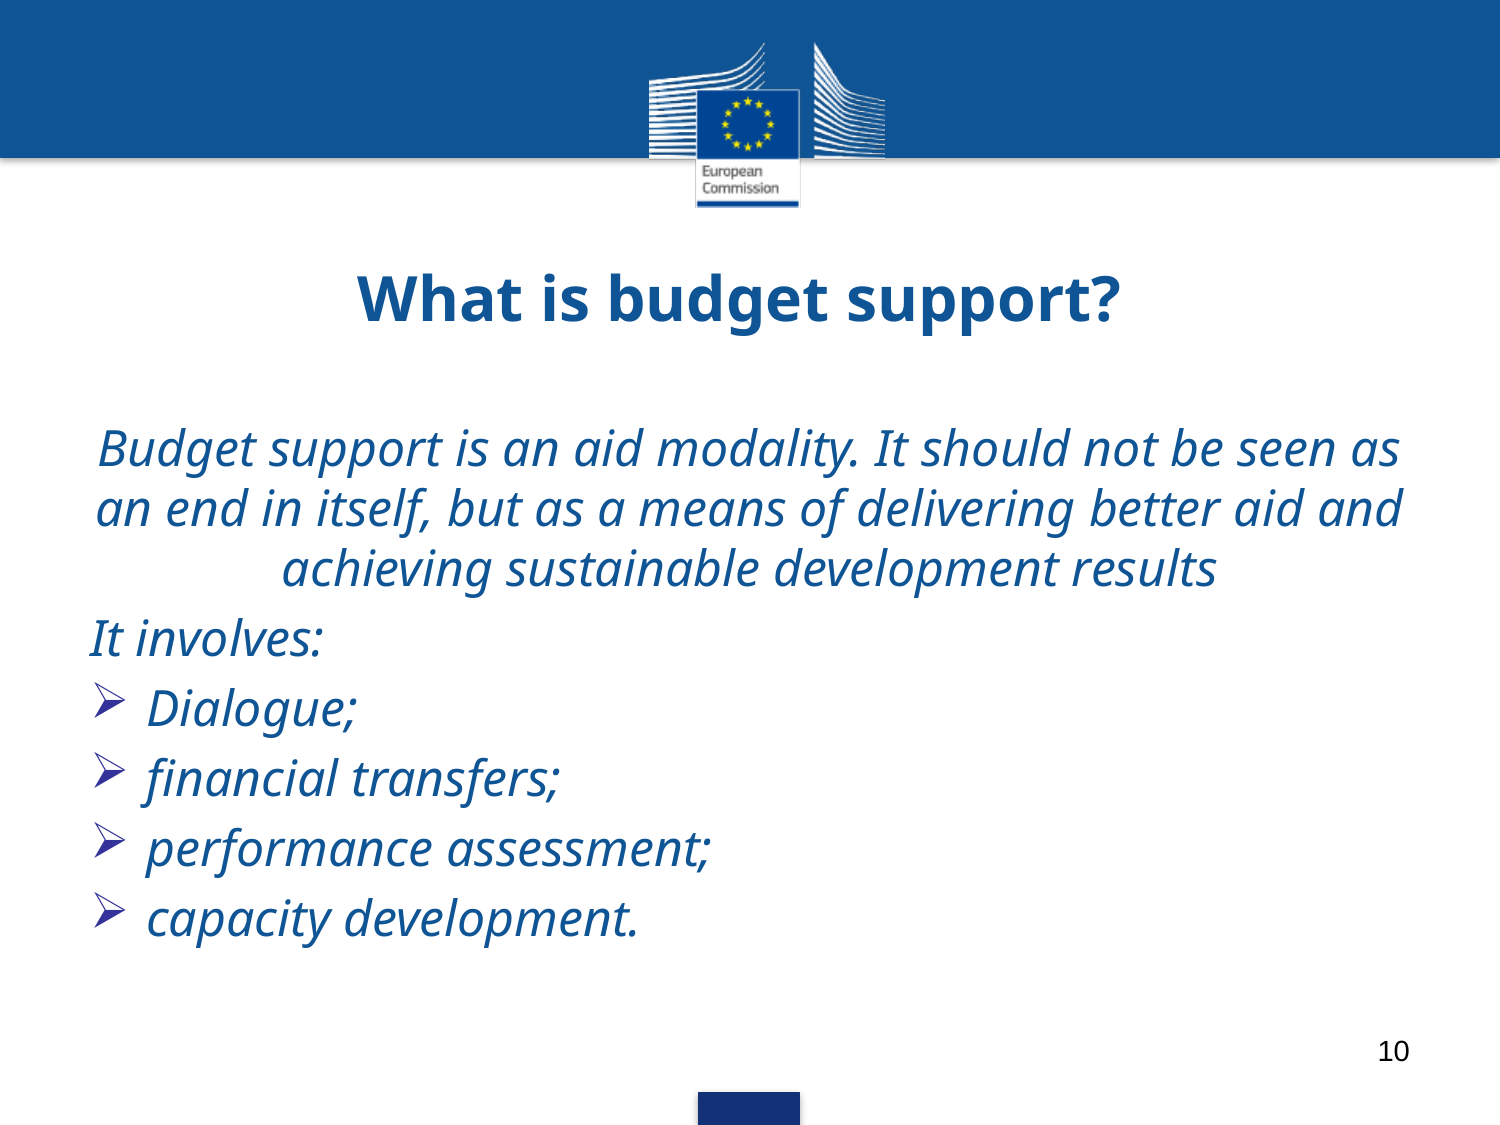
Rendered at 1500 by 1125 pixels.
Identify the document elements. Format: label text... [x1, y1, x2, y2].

slide_number 10 [1074, 1024, 1426, 1103]
picture [649, 42, 885, 208]
list Budget support is an aid modality. It should not be seen as an end in itself, but as a means of delivering better aid and achieving sustainable development results It involves: Dialogue; financial transfers; performance assessment; capacity development. [75, 408, 1425, 988]
title What is budget support? [64, 219, 1415, 374]
